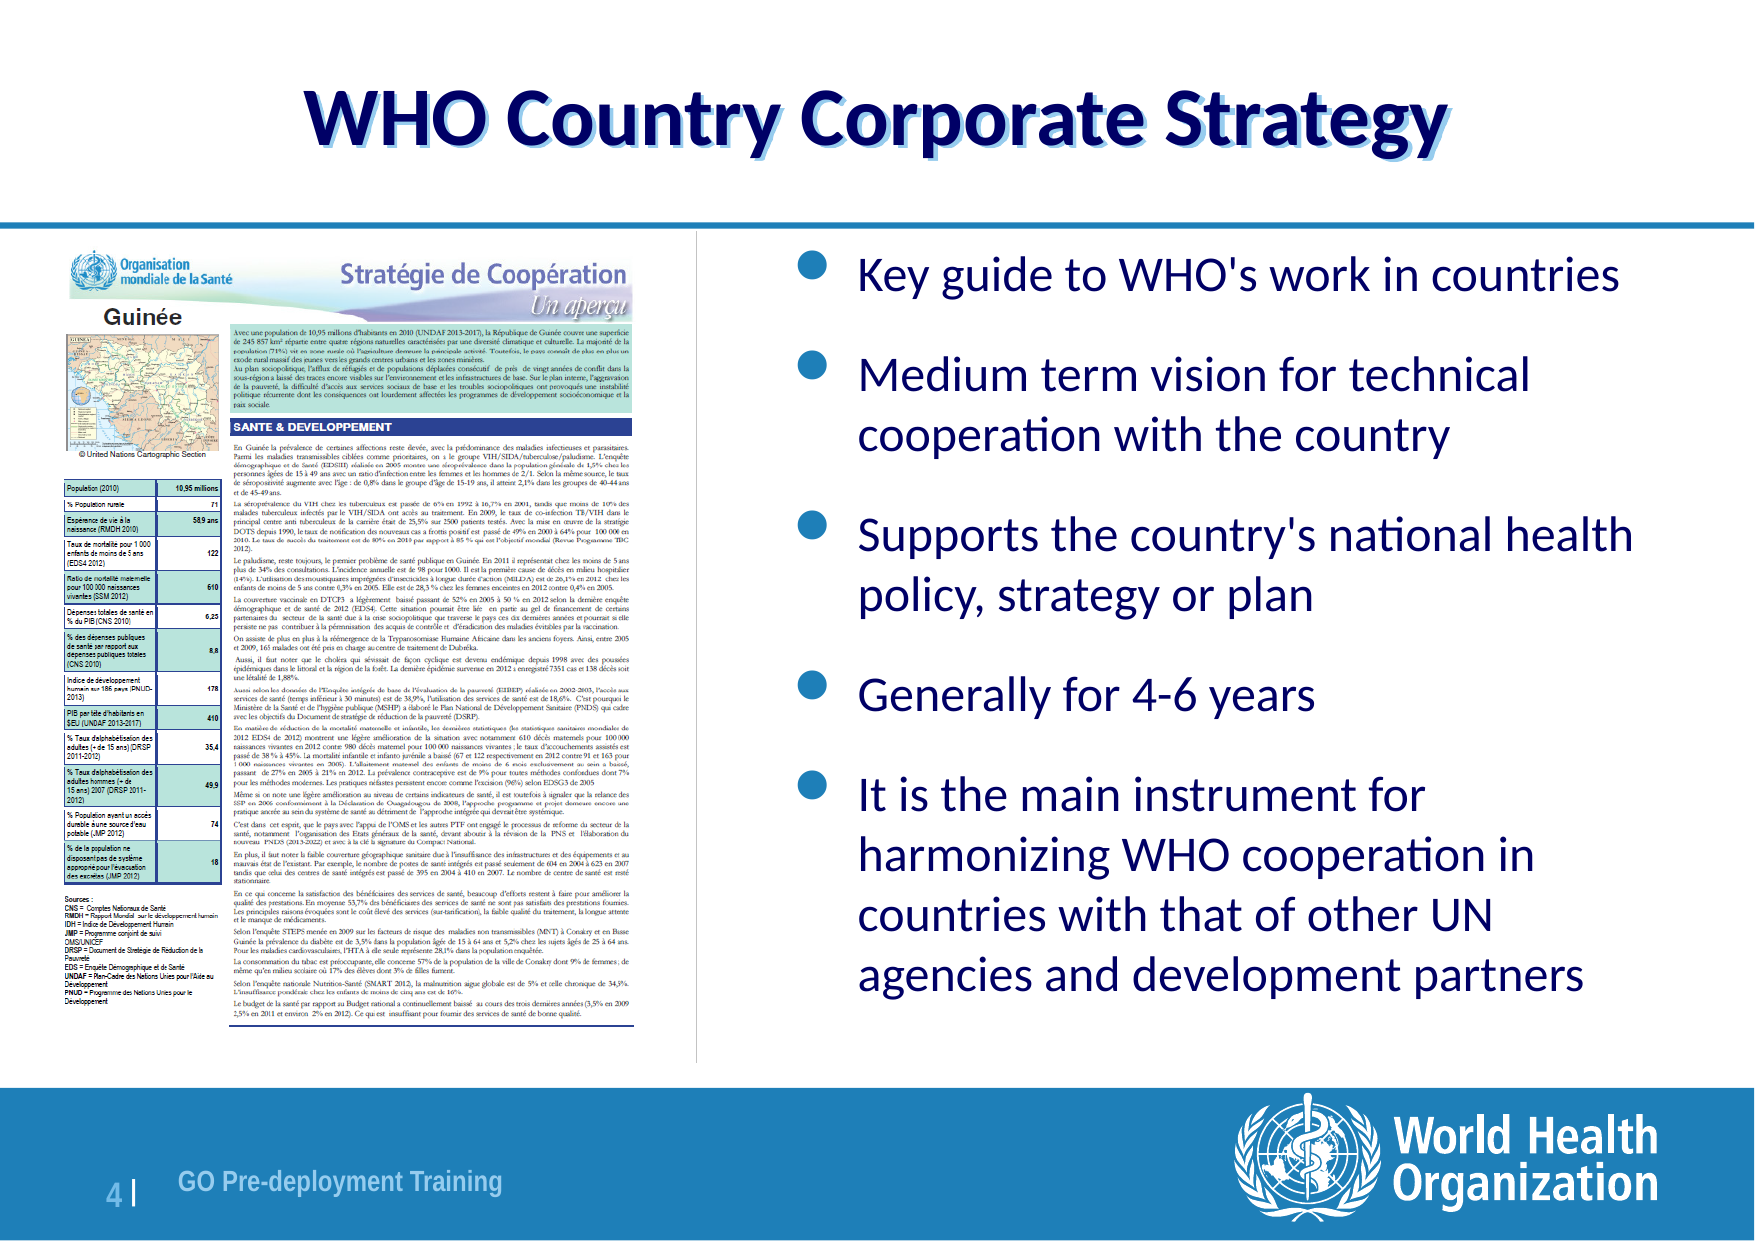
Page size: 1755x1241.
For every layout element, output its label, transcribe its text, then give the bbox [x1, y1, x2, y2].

title WHO Country Corporate Strategy [0, 0, 1755, 224]
picture [29, 230, 697, 1064]
list Key guide to WHO's work in countries Medium term vision for technical cooperation with the country Supports the country's national health policy, strategy or plan Generally for 4-6 years It is the main instrument for harmonizing WHO cooperation in countries with that of other UN agencies and development partners [793, 241, 1676, 1076]
